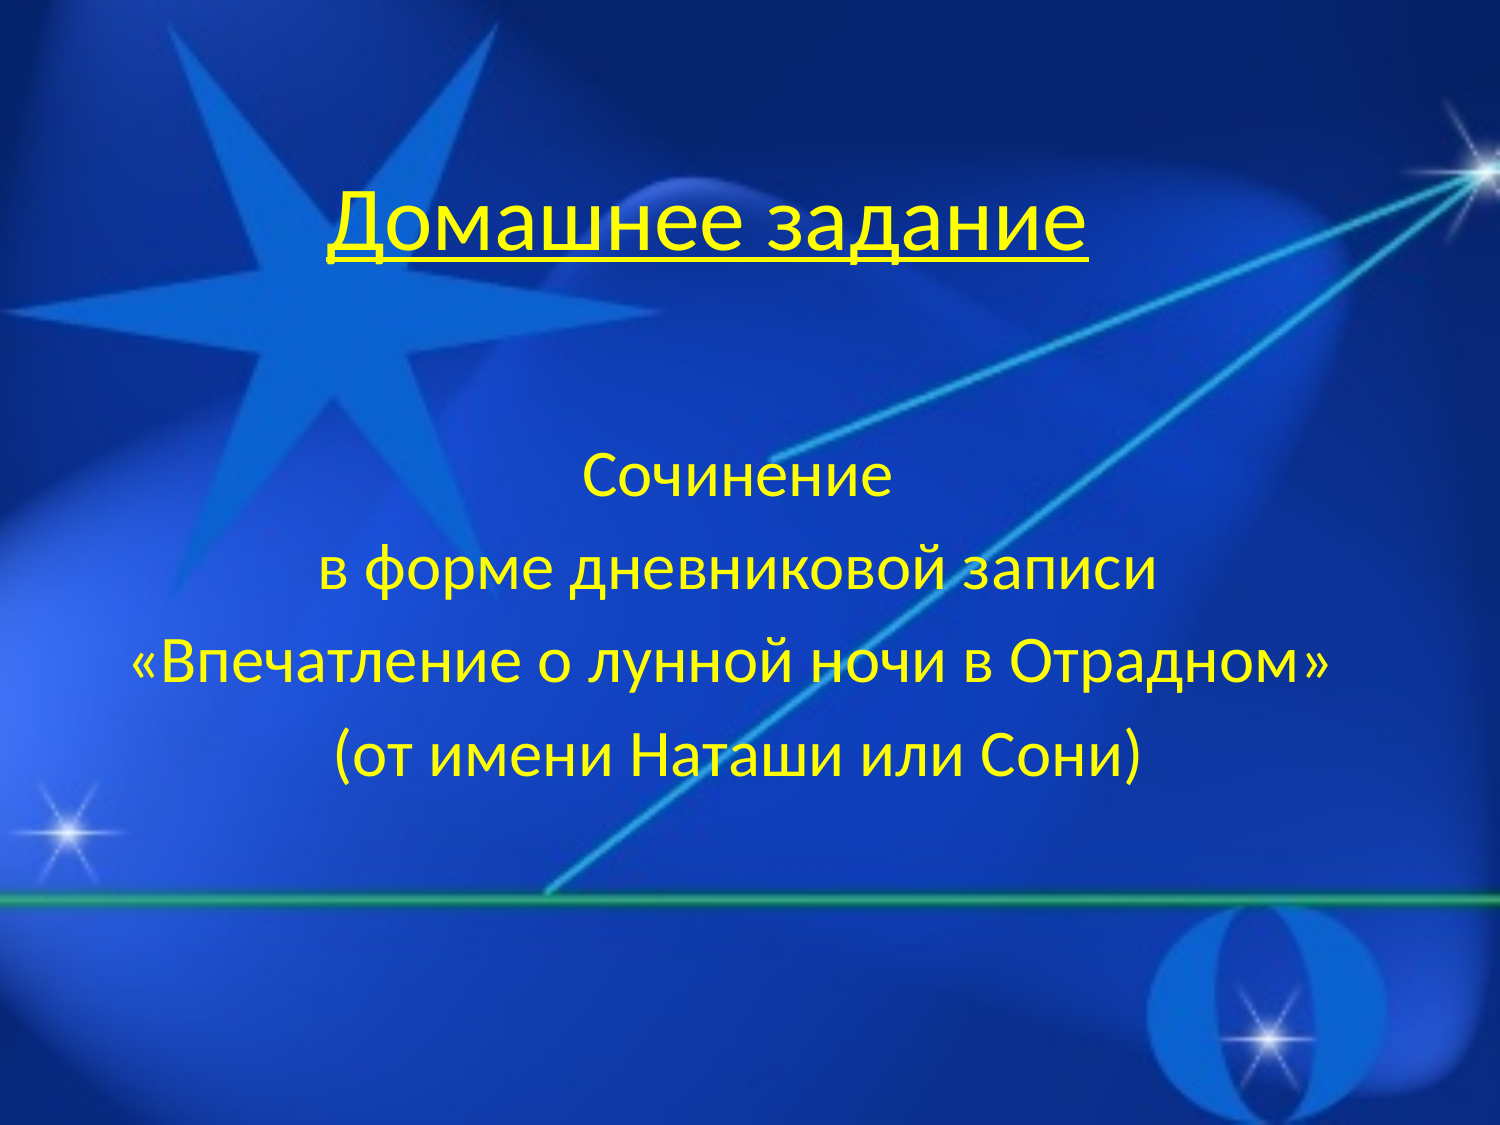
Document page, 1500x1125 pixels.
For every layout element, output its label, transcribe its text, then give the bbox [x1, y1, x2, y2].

title Домашнее задание [70, 93, 1346, 335]
picture [0, 0, 1500, 1125]
subtitle Сочинение в форме дневниковой записи «Впечатление о лунной ночи в Отрадном» (от имени Наташи или Сони) [23, 421, 1454, 973]
